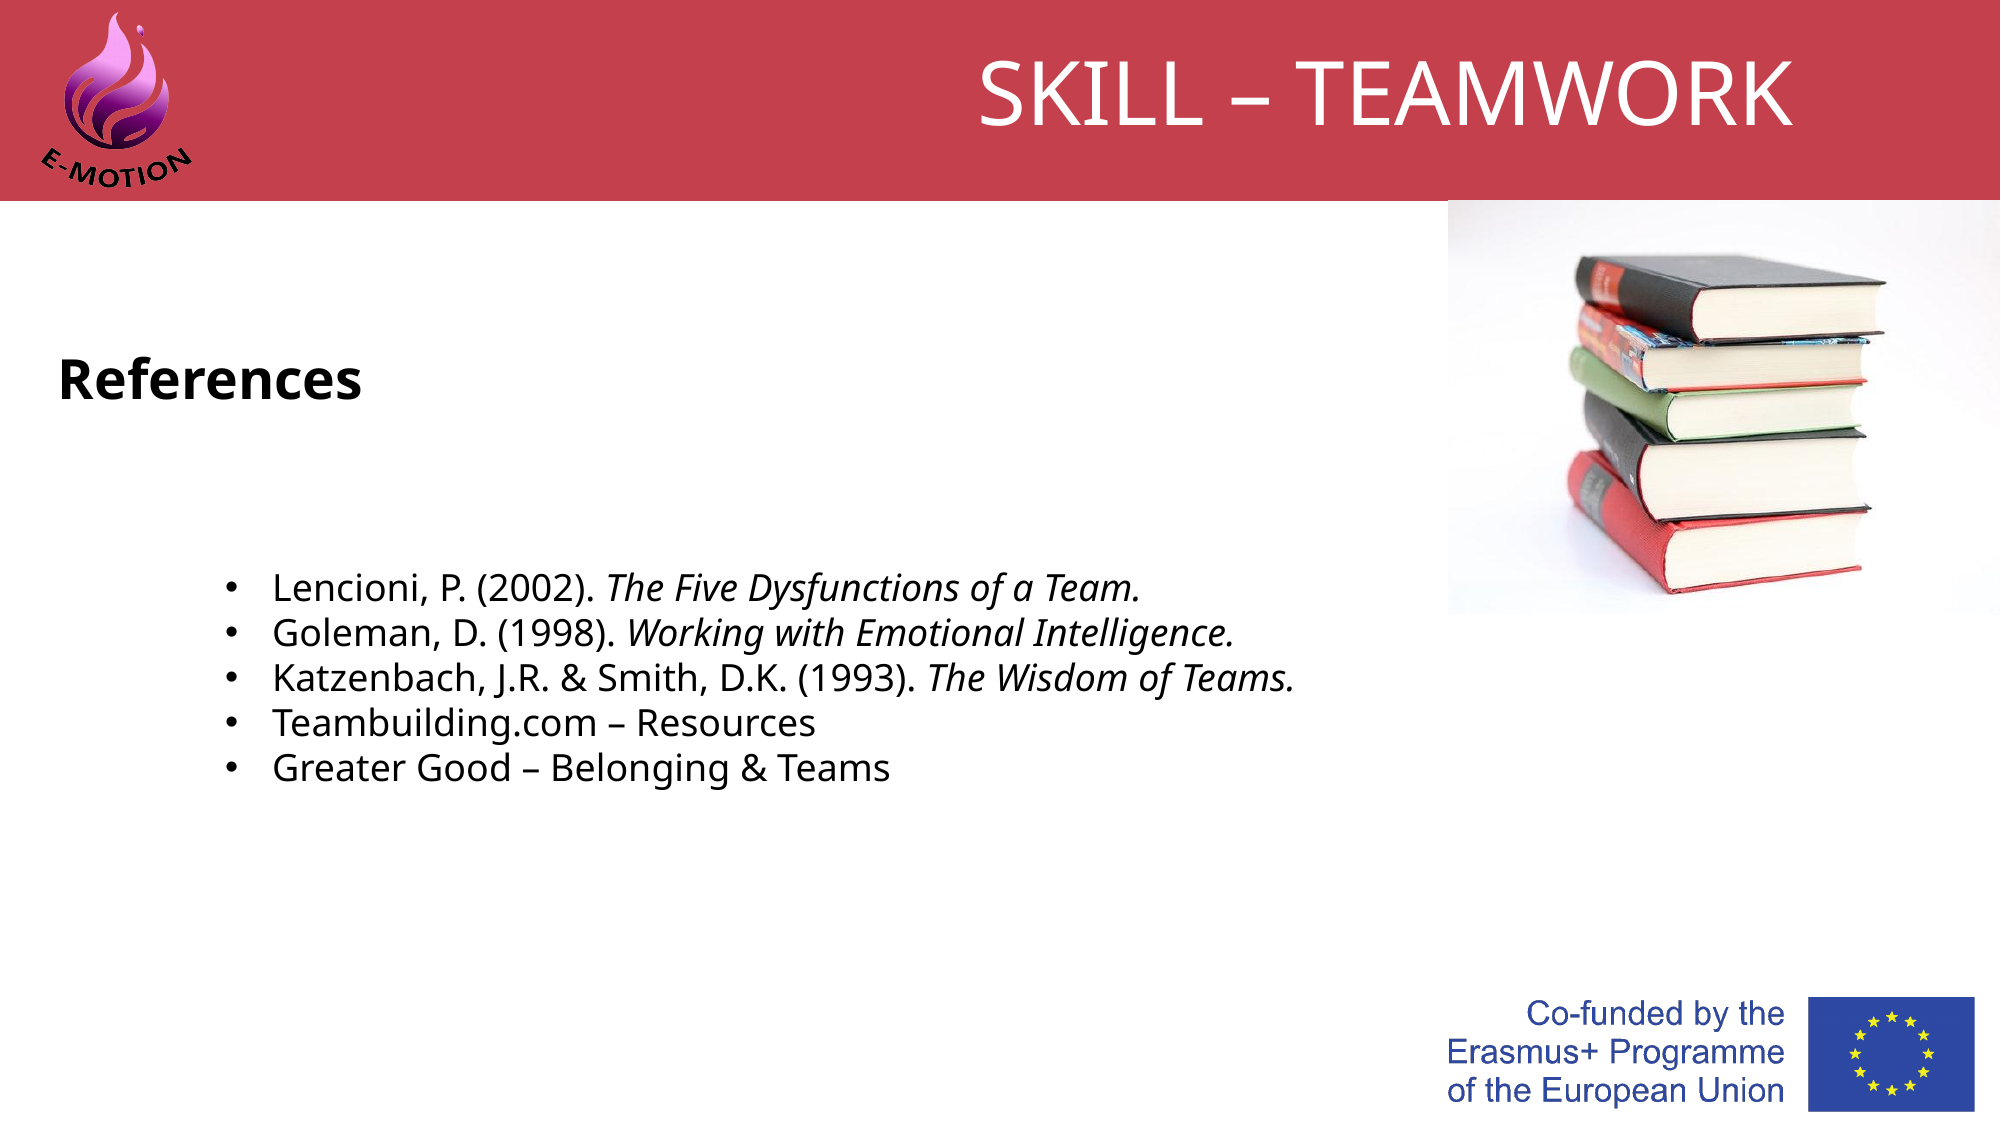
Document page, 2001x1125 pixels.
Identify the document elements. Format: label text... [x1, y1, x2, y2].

picture [0, 0, 253, 247]
list References [42, 286, 1443, 421]
picture [1448, 200, 2000, 614]
picture [1396, 995, 1975, 1116]
text_box SKILL – TEAMWORK [551, 28, 1810, 304]
text_box Lencioni, P. (2002). The Five Dysfunctions of a Team. Goleman, D. (1998). Working with Emotional Intelligence. Katzenbach, J.R. & Smith, D.K. (1993). The Wisdom of Teams. Teambuilding.com – Resources Greater Good – Belonging & Teams [210, 556, 1449, 797]
